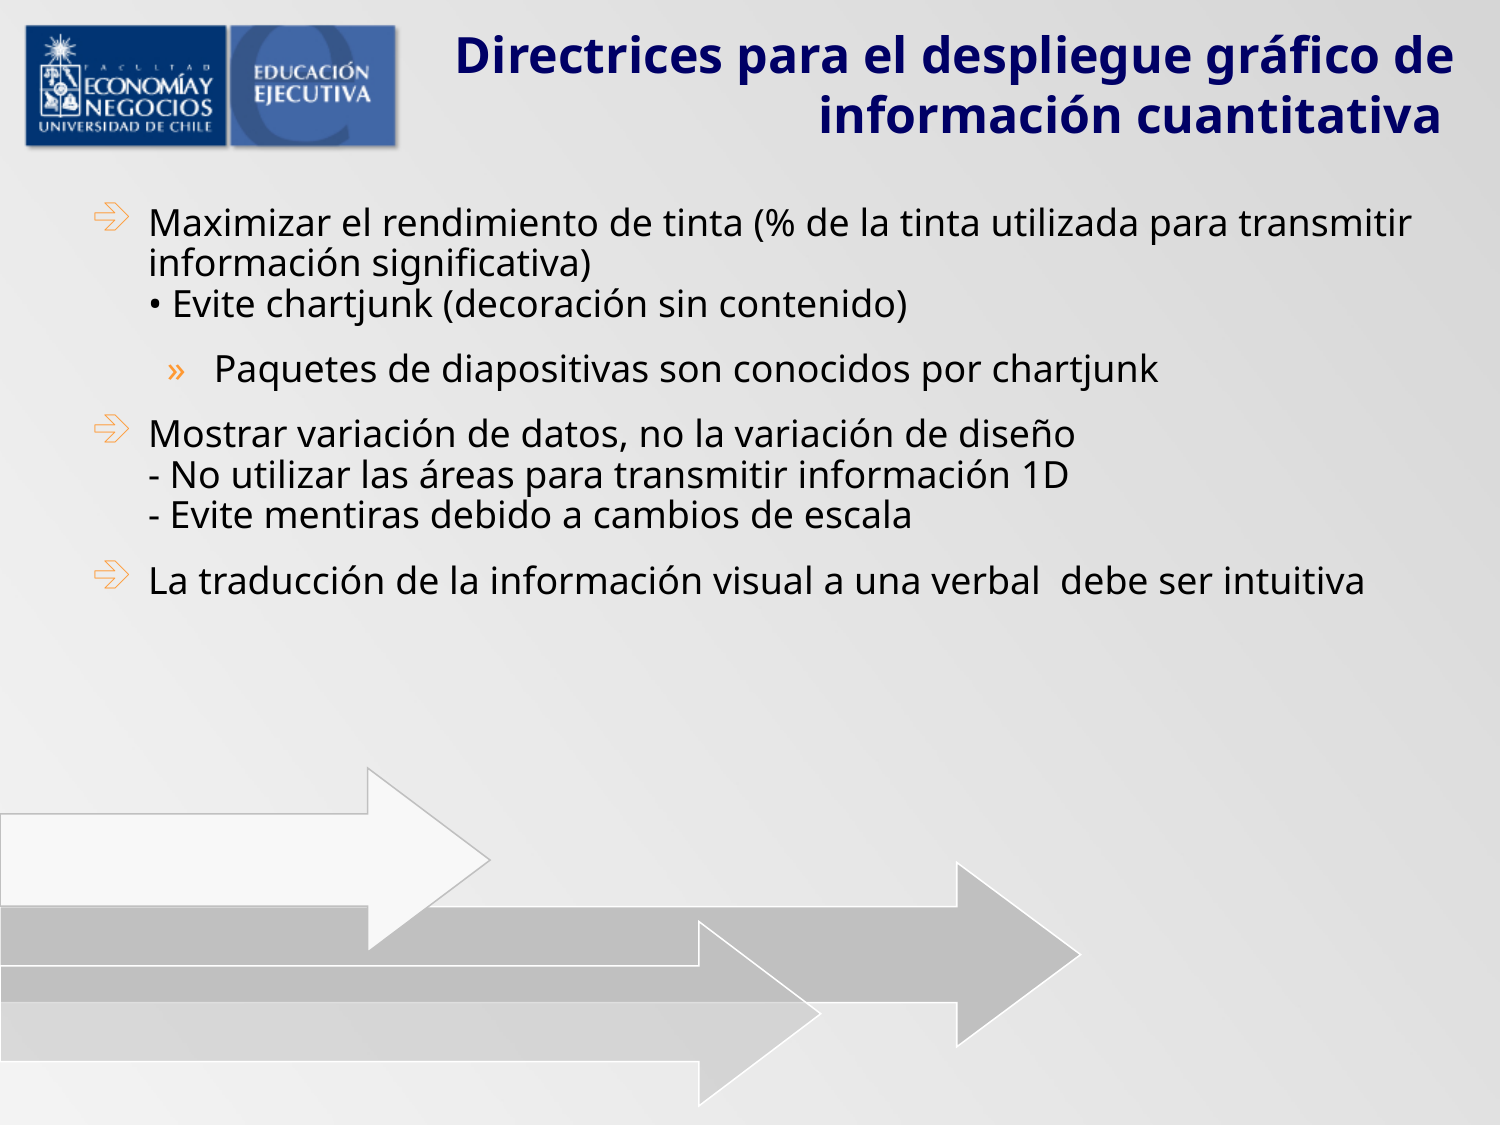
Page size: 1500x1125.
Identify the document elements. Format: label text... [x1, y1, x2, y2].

list Maximizar el rendimiento de tinta (% de la tinta utilizada para transmitir información significativa) • Evite chartjunk (decoración sin contenido) Paquetes de diapositivas son conocidos por chartjunk Mostrar variación de datos, no la variación de diseño - No utilizar las áreas para transmitir información 1D - Evite mentiras debido a cambios de escala La traducción de la información visual a una verbal debe ser intuitiva [76, 196, 1471, 1012]
picture [0, 0, 1500, 1125]
title Directrices para el despliegue gráfico de información cuantitativa [395, 18, 1471, 150]
